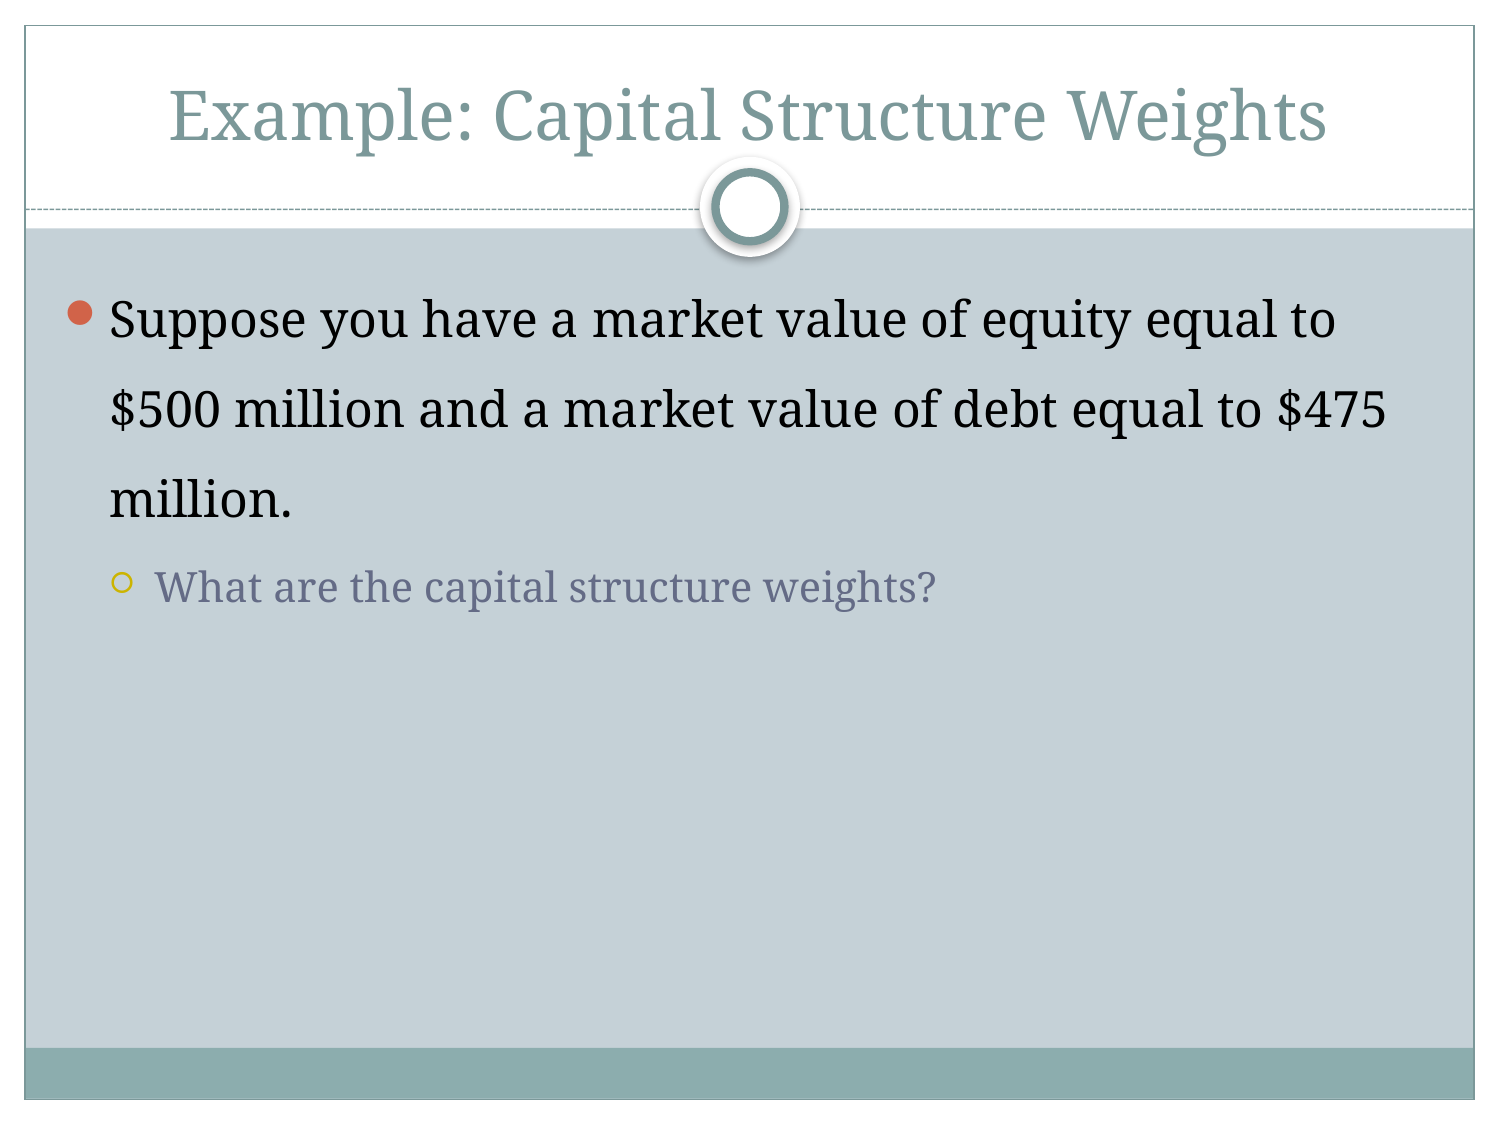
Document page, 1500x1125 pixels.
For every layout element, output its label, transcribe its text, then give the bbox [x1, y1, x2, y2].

list Suppose you have a market value of equity equal to $500 million and a market value of debt equal to $475 million. What are the capital structure weights? [49, 250, 1445, 1001]
title Example: Capital Structure Weights [49, 37, 1450, 162]
